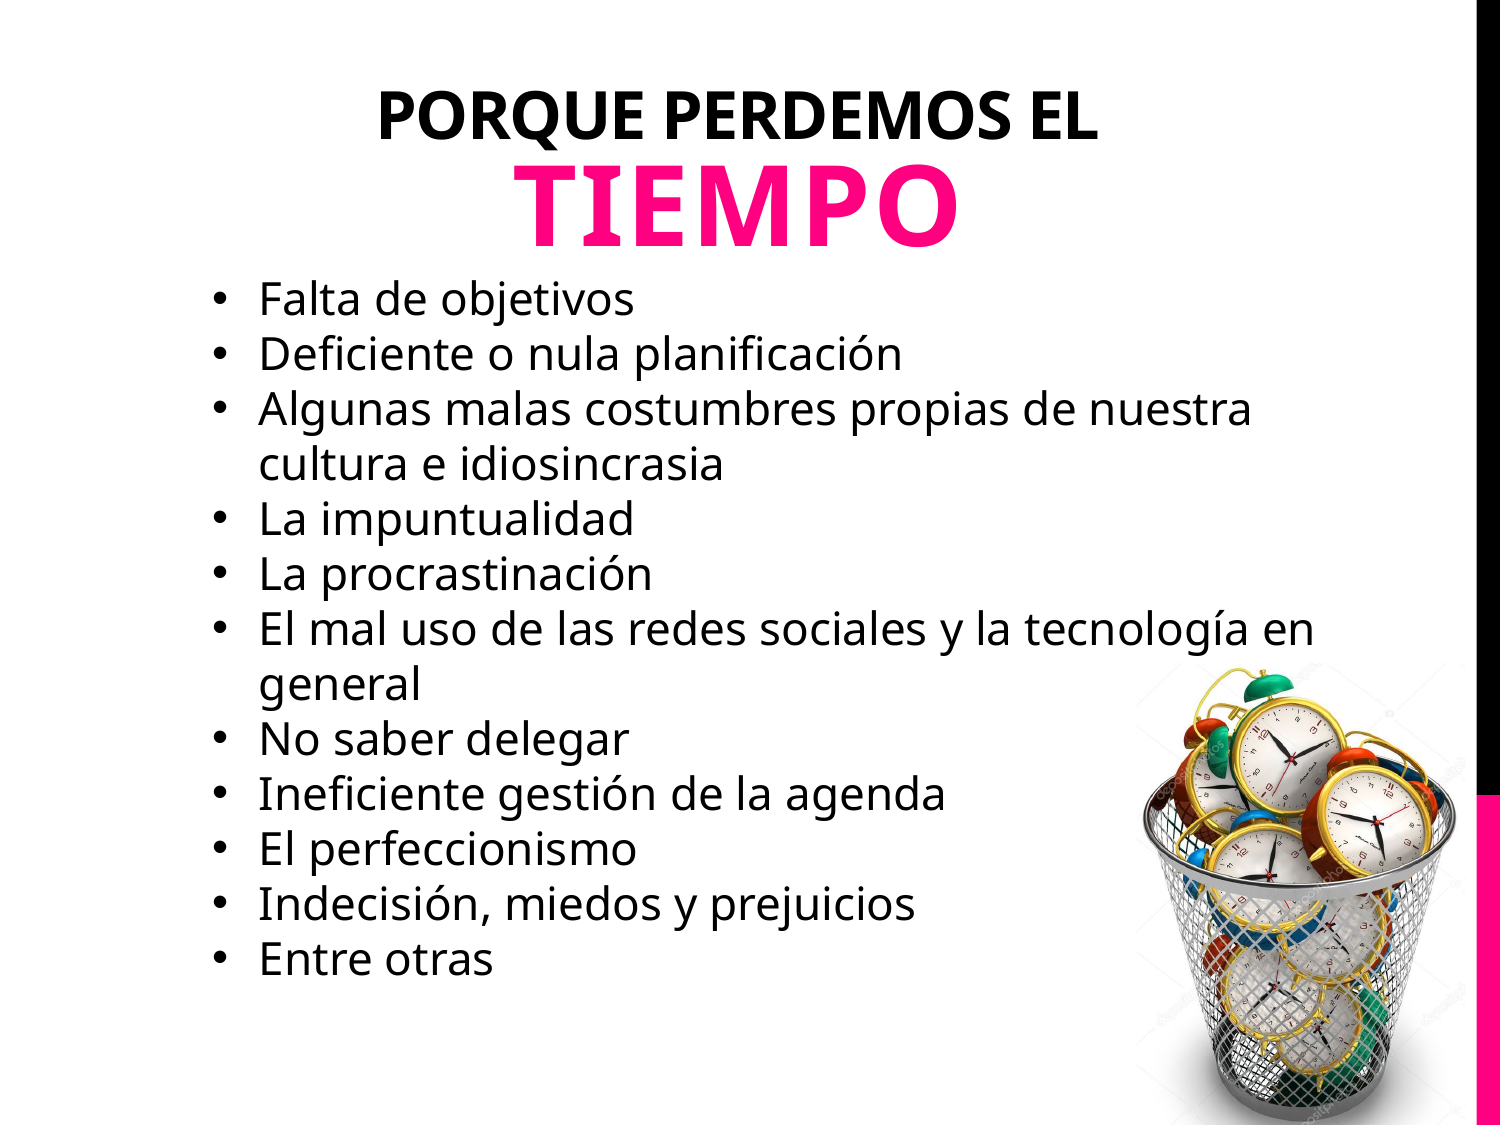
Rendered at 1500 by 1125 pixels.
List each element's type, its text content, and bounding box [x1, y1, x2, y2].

text_box Falta de objetivos Deficiente o nula planificación Algunas malas costumbres propias de nuestra cultura e idiosincrasia La impuntualidad La procrastinación El mal uso de las redes sociales y la tecnología en general No saber delegar Ineficiente gestión de la agenda El perfeccionismo Indecisión, miedos y prejuicios Entre otras [197, 262, 1339, 1037]
subtitle tiempo [175, 205, 1301, 399]
picture [1135, 663, 1466, 1125]
title Porque perdemos el [100, 21, 1376, 205]
